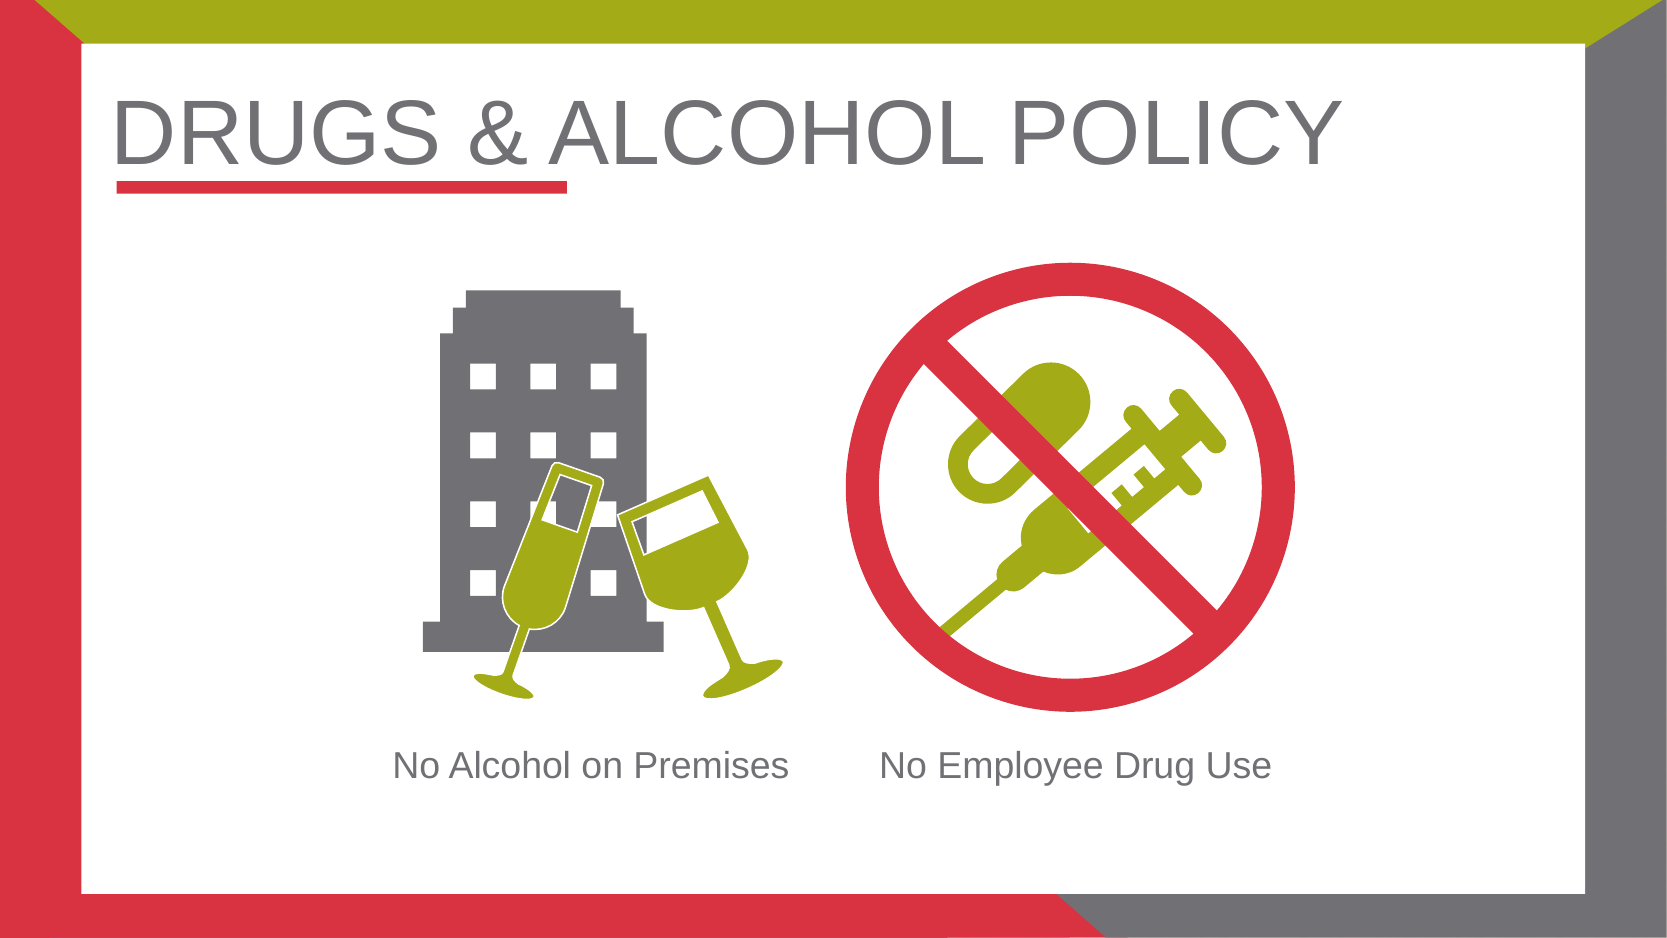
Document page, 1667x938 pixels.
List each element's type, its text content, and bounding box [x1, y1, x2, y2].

text_box [872, 260, 1268, 376]
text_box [375, 287, 807, 795]
title DRUGS & ALCOHOL POLICY [95, 50, 1568, 207]
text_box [859, 377, 1292, 795]
text_box [843, 419, 854, 555]
